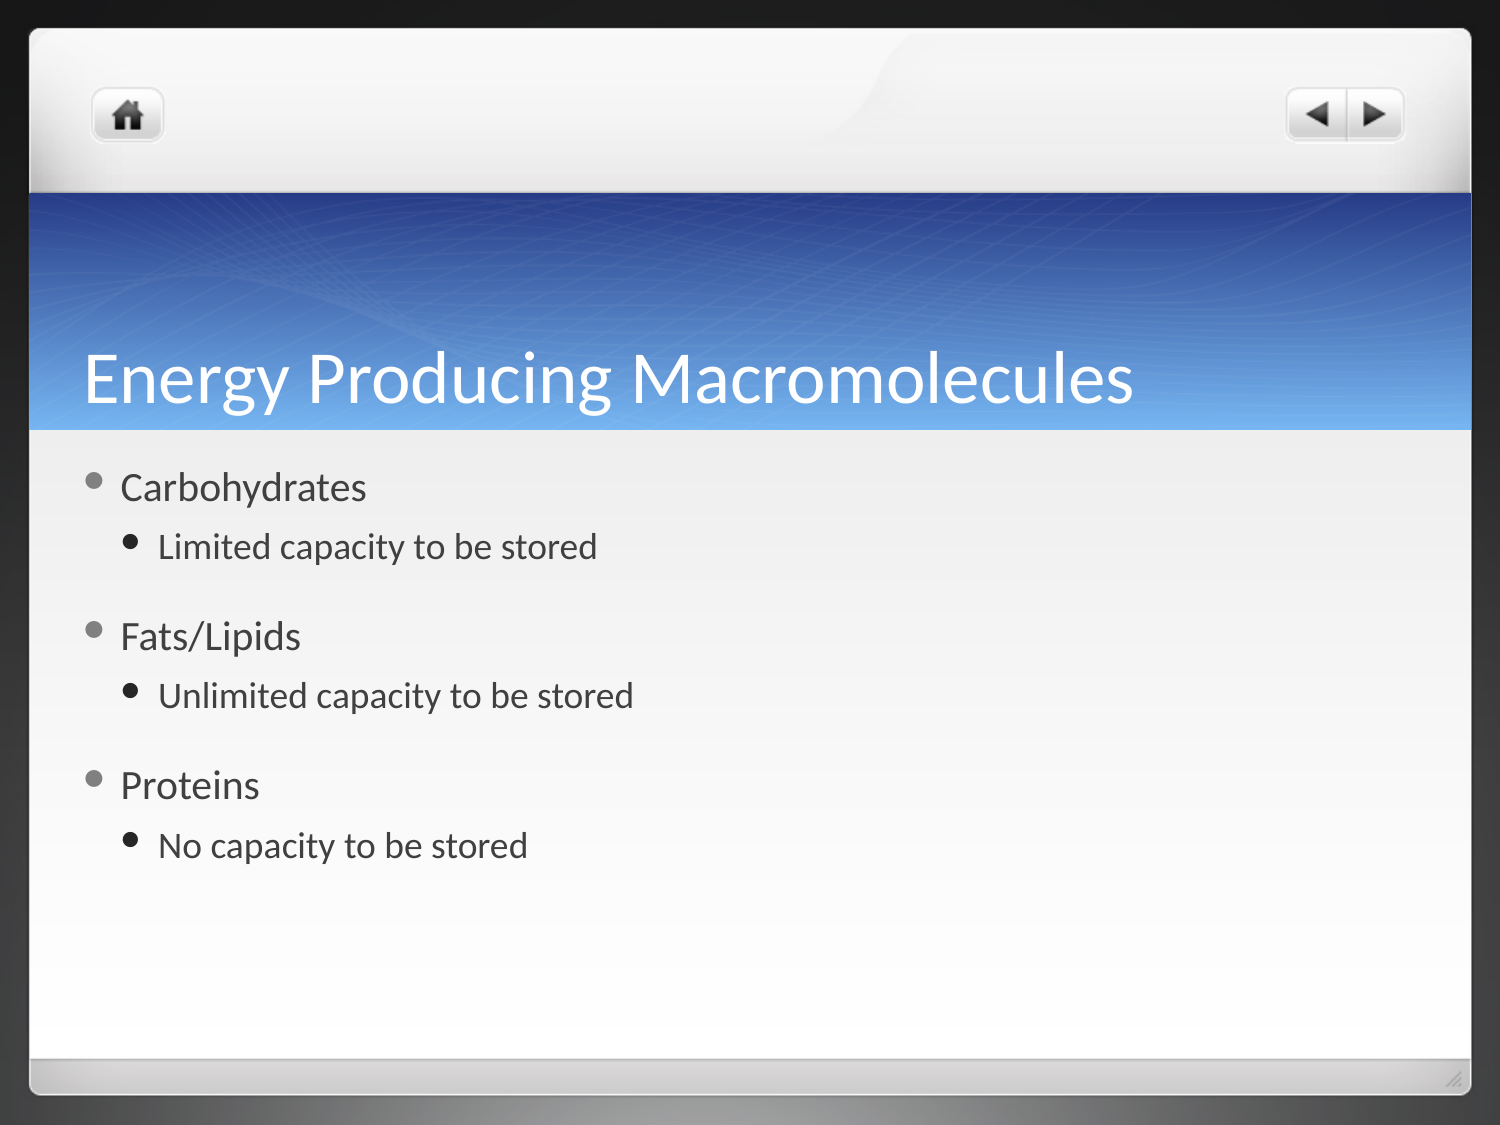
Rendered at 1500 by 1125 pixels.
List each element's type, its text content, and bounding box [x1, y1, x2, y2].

list Carbohydrates Limited capacity to be stored Fats/Lipids Unlimited capacity to be stored Proteins No capacity to be stored [68, 452, 1432, 1025]
picture [0, 0, 1500, 1125]
title Energy Producing Macromolecules [68, 238, 1432, 427]
